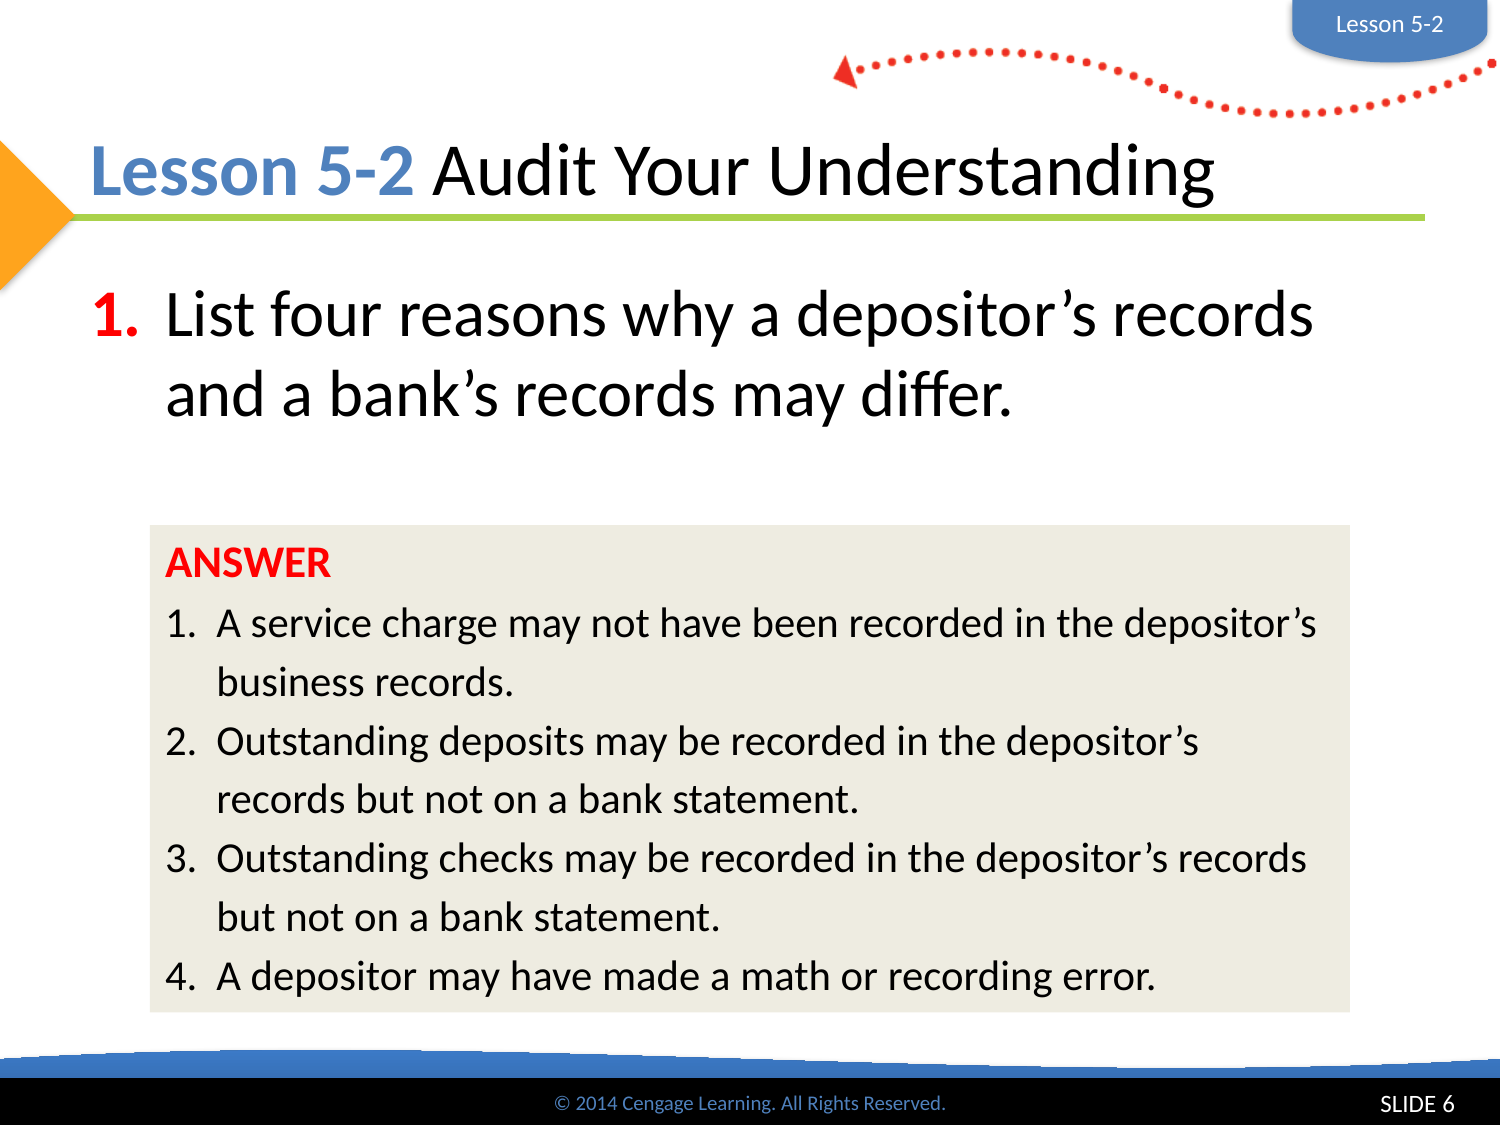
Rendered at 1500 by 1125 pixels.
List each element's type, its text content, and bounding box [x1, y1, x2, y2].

list 1. List four reasons why a depositor’s records and a bank’s records may differ. [75, 262, 1425, 1005]
title Lesson 5-2 Audit Your Understanding [75, 29, 1350, 218]
slide_number SLIDE 6 [1170, 1080, 1470, 1125]
text_box [0, 138, 78, 293]
picture [827, 37, 1500, 126]
text_box ANSWER 1. A service charge may not have been recorded in the depositor’s business records. 2. Outstanding deposits may be recorded in the depositor’s records but not on a bank statement. 3. Outstanding checks may be recorded in the depositor’s records but not on a bank statement. 4. A depositor may have made a math or recording error. [149, 525, 1350, 1013]
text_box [1292, 0, 1488, 63]
